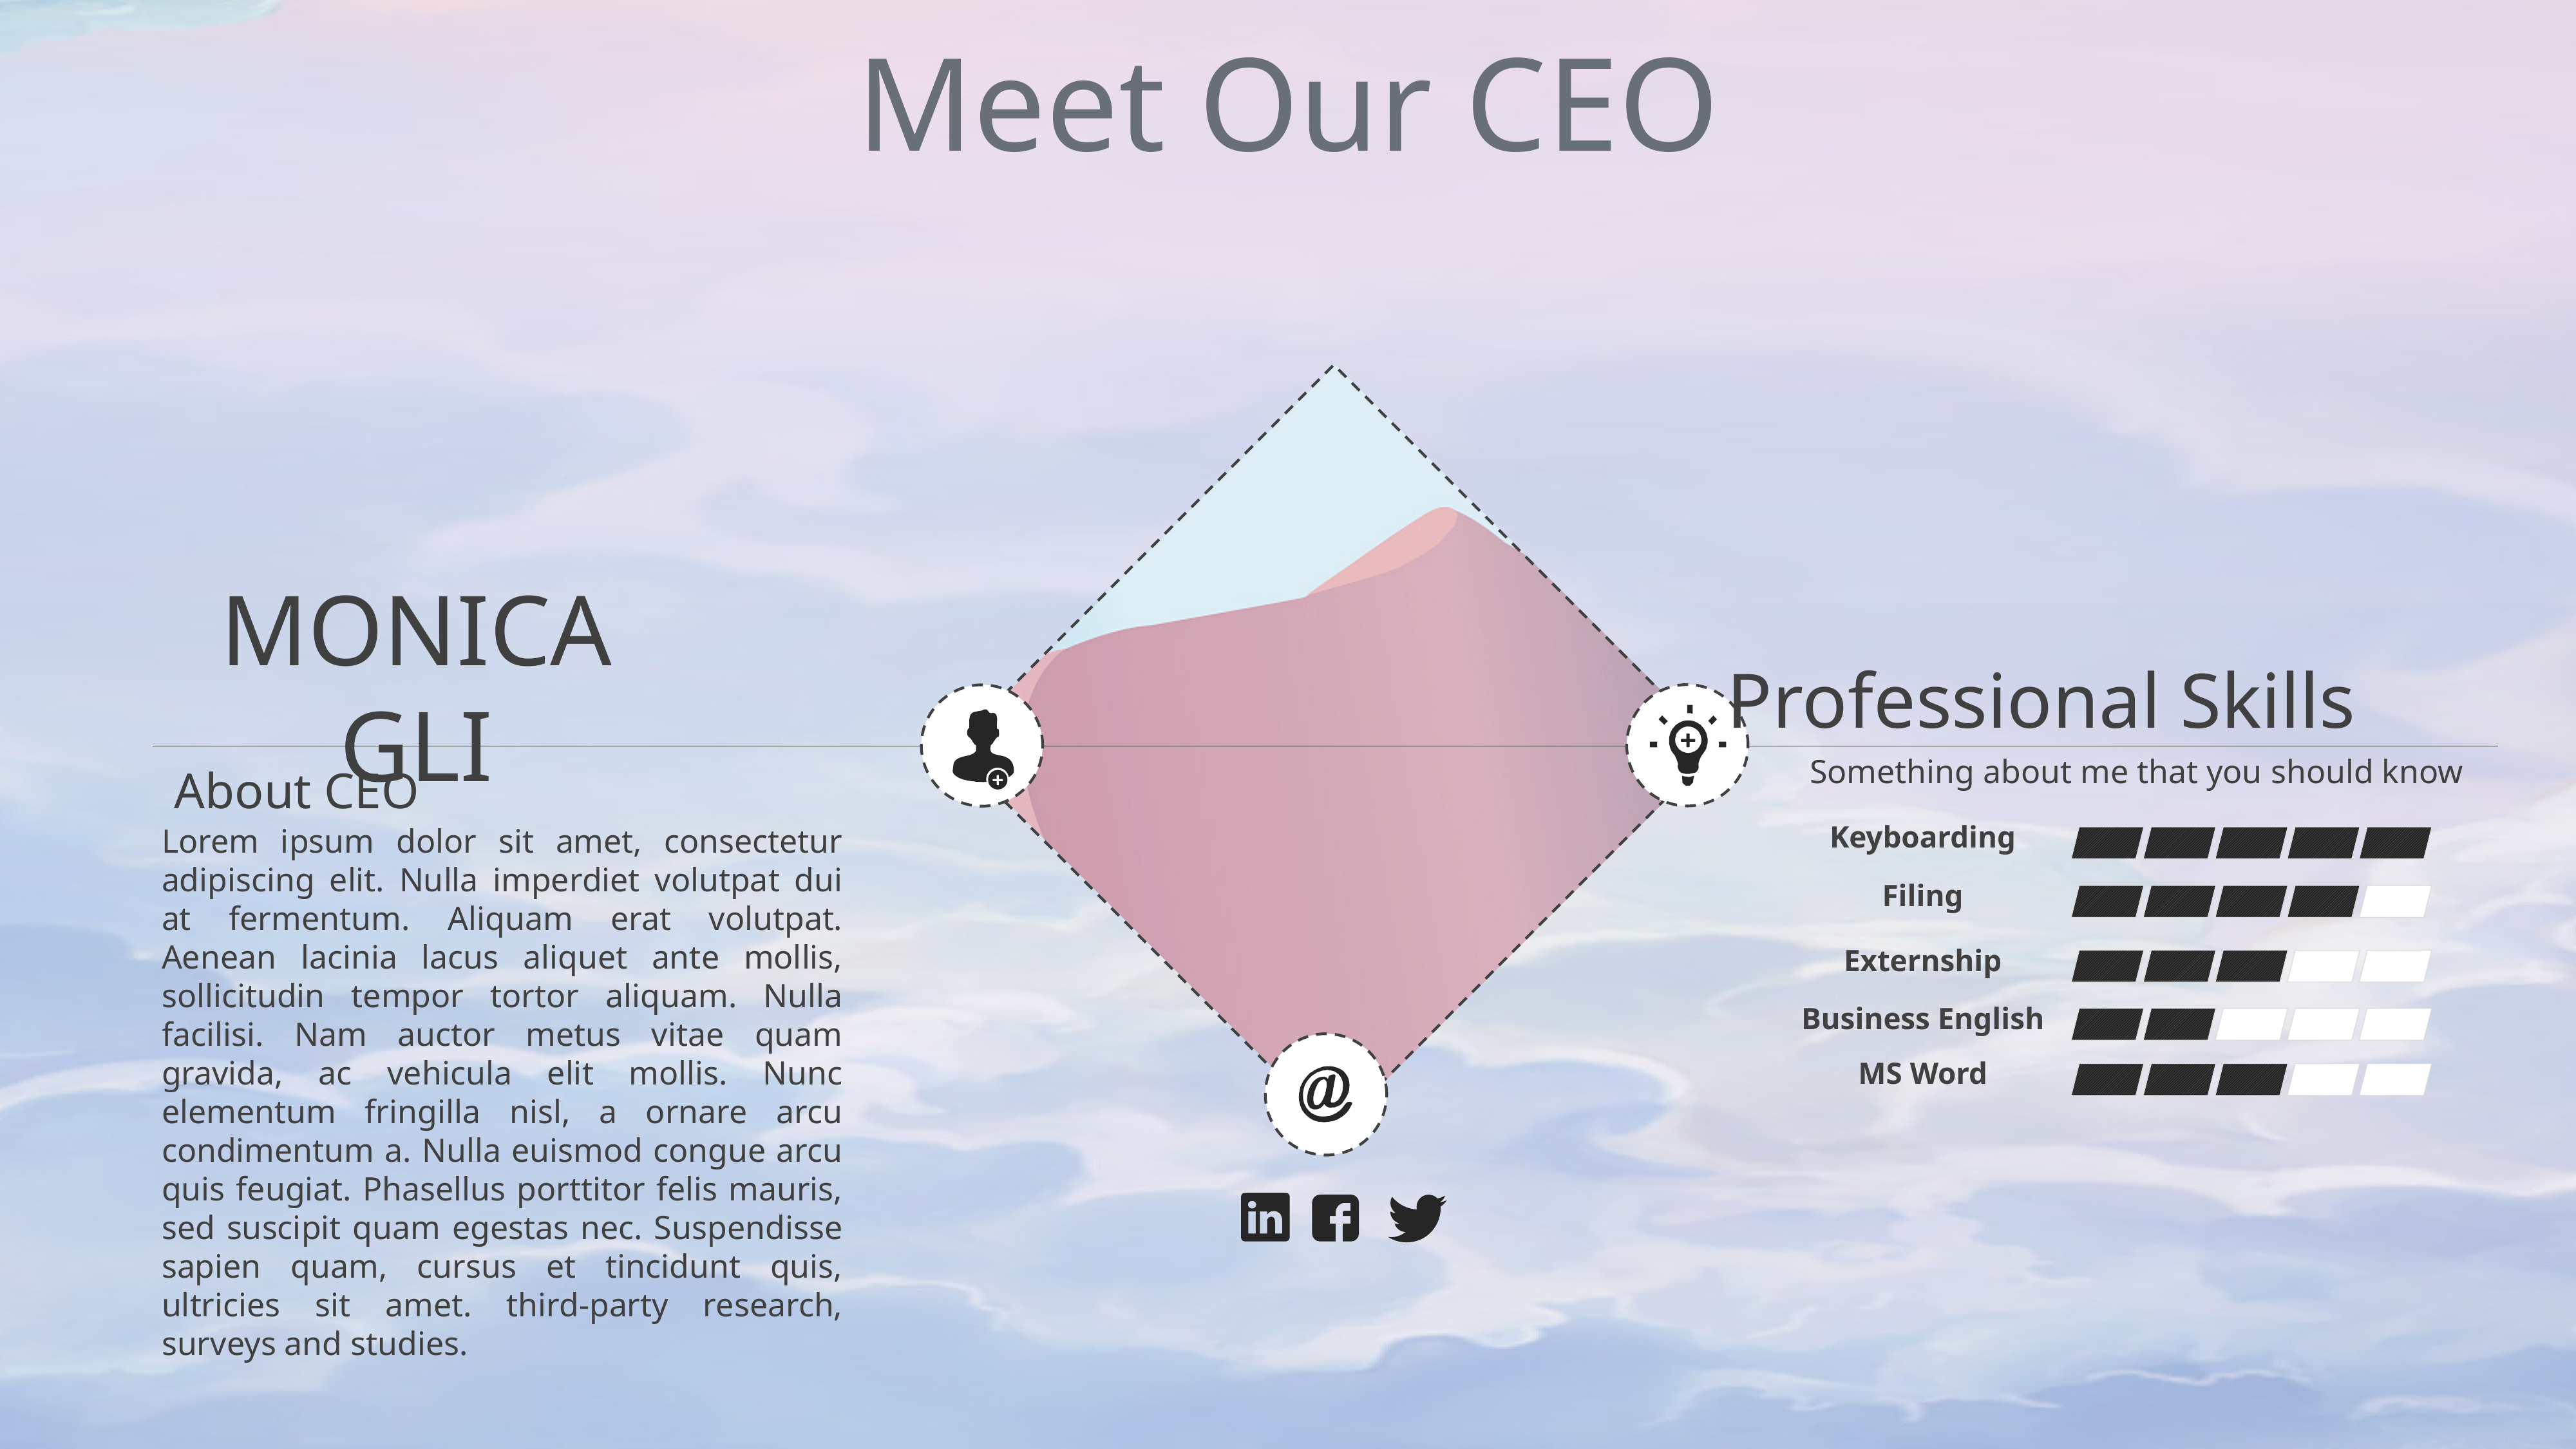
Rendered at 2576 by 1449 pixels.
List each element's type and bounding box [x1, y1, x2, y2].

picture [0, 0, 2576, 1449]
text_box [952, 709, 1014, 790]
text_box [1649, 705, 1727, 786]
